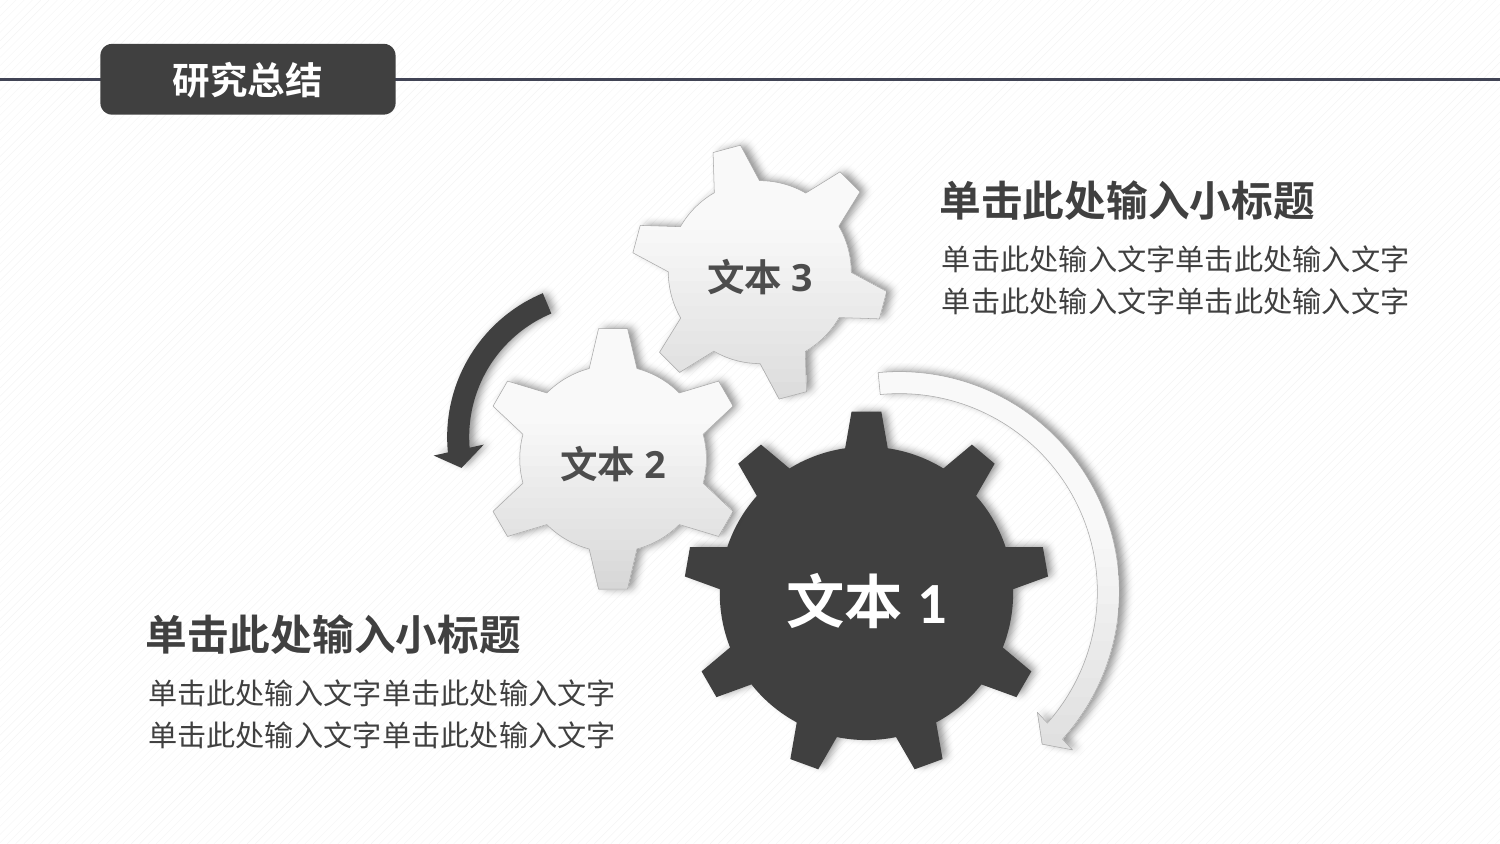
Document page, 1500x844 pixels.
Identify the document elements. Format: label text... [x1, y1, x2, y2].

text_box 单击此处输入小标题 [939, 165, 1350, 225]
text_box 文本3 [632, 145, 887, 400]
text_box 文本2 [493, 328, 734, 590]
text_box 研究总结 [98, 41, 398, 78]
text_box 单击此处输入小标题 [145, 599, 556, 658]
text_box 单击此处输入文字单击此处输入文字 单击此处输入文字单击此处输入文字 [133, 660, 668, 760]
text_box [433, 293, 552, 468]
text_box 研究总结 [98, 87, 398, 117]
text_box [878, 371, 1120, 750]
text_box 单击此处输入文字单击此处输入文字 单击此处输入文字单击此处输入文字 [927, 227, 1462, 326]
text_box 文本1 [684, 411, 1049, 770]
